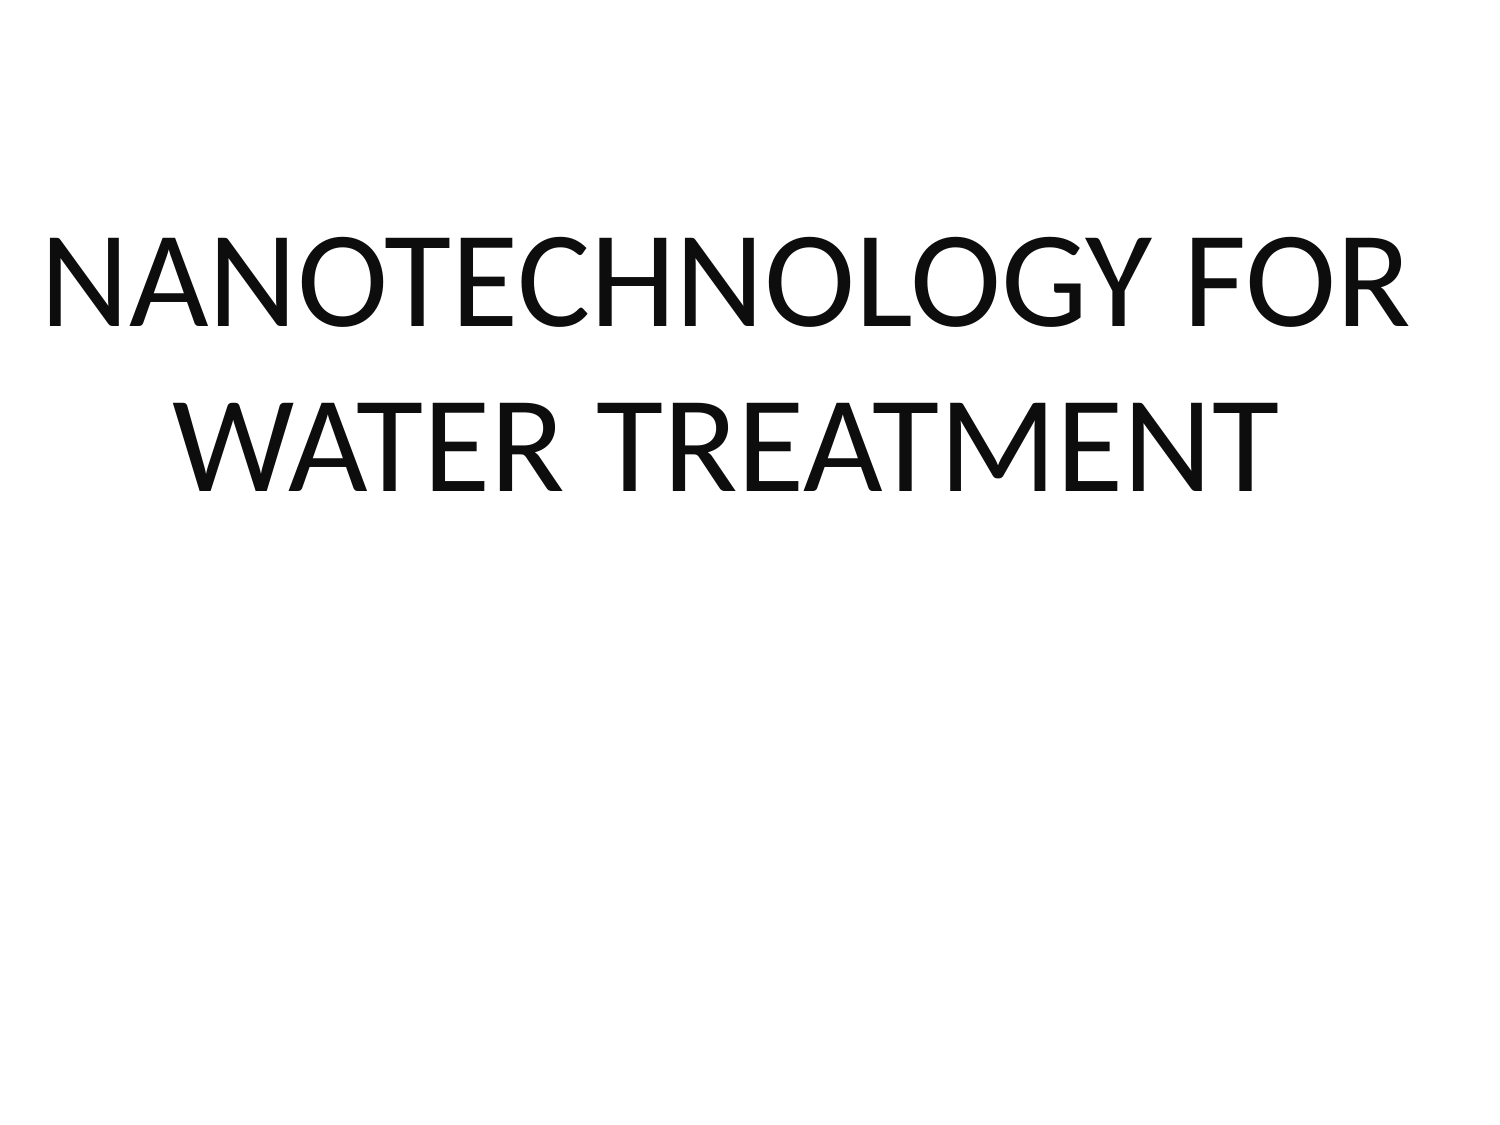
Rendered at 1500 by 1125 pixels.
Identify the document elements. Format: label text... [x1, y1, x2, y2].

title NANOTECHNOLOGY FOR WATER TREATMENT [0, 117, 1454, 591]
